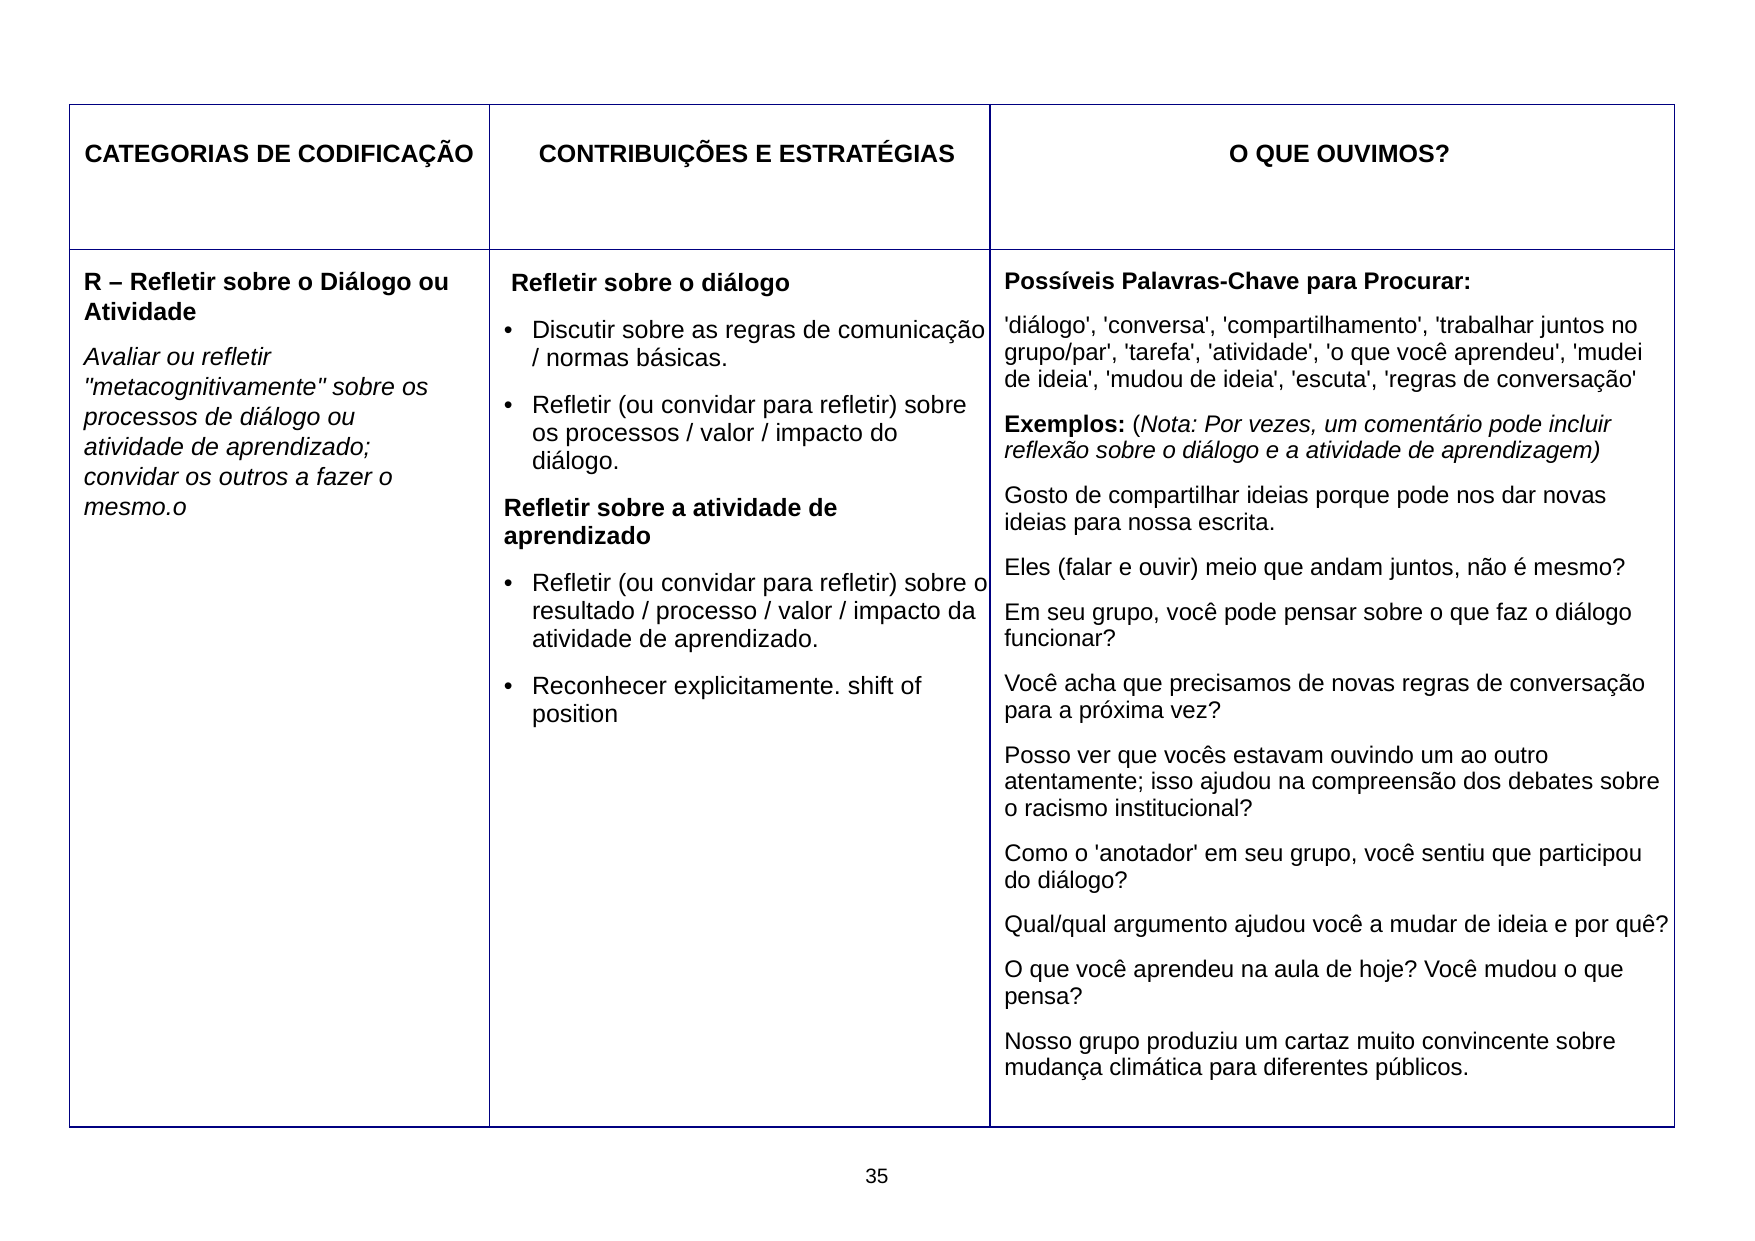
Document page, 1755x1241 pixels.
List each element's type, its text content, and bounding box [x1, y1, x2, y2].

table_cell R – Refletir sobre o Diálogo ou Atividade Avaliar ou refletir "metacognitivamente" sobre os processos de diálogo ou atividade de aprendizado; convidar os outros a fazer o mesmo.o [70, 250, 489, 1126]
table_header CONTRIBUIÇÕES E ESTRATÉGIAS [490, 105, 989, 249]
table_cell Refletir sobre o diálogo Discutir sobre as regras de comunicação / normas básicas. Refletir (ou convidar para refletir) sobre os processos / valor / impacto do diálogo. Refletir sobre a atividade de aprendizado Refletir (ou convidar para refletir) sobre o resultado / processo / valor / impacto da atividade de aprendizado. Reconhecer explicitamente. shift of position [490, 250, 989, 1126]
table_header O QUE OUVIMOS? [991, 105, 1674, 249]
slide_number 35 [861, 1162, 893, 1241]
table_header CATEGORIAS DE CODIFICAÇÃO [70, 105, 489, 249]
table_cell Possíveis Palavras-Chave para Procurar: 'diálogo', 'conversa', 'compartilhamento', 'trabalhar juntos no grupo/par', 'tarefa', 'atividade', 'o que você aprendeu', 'mudei de ideia', 'mudou de ideia', 'escuta', 'regras de conversação' Exemplos: (Nota: Por vezes, um comentário pode incluir reflexão sobre o diálogo e a atividade de aprendizagem) Gosto de compartilhar ideias porque pode nos dar novas ideias para nossa escrita. Eles (falar e ouvir) meio que andam juntos, não é mesmo? Em seu grupo, você pode pensar sobre o que faz o diálogo funcionar? Você acha que precisamos de novas regras de conversação para a próxima vez? Posso ver que vocês estavam ouvindo um ao outro atentamente; isso ajudou na compreensão dos debates sobre o racismo institucional? Como o 'anotador' em seu grupo, você sentiu que participou do diálogo? Qual/qual argumento ajudou você a mudar de ideia e por quê? O que você aprendeu na aula de hoje? Você mudou o que pensa? Nosso grupo produziu um cartaz muito convincente sobre mudança climática para diferentes públicos. [991, 250, 1674, 1126]
